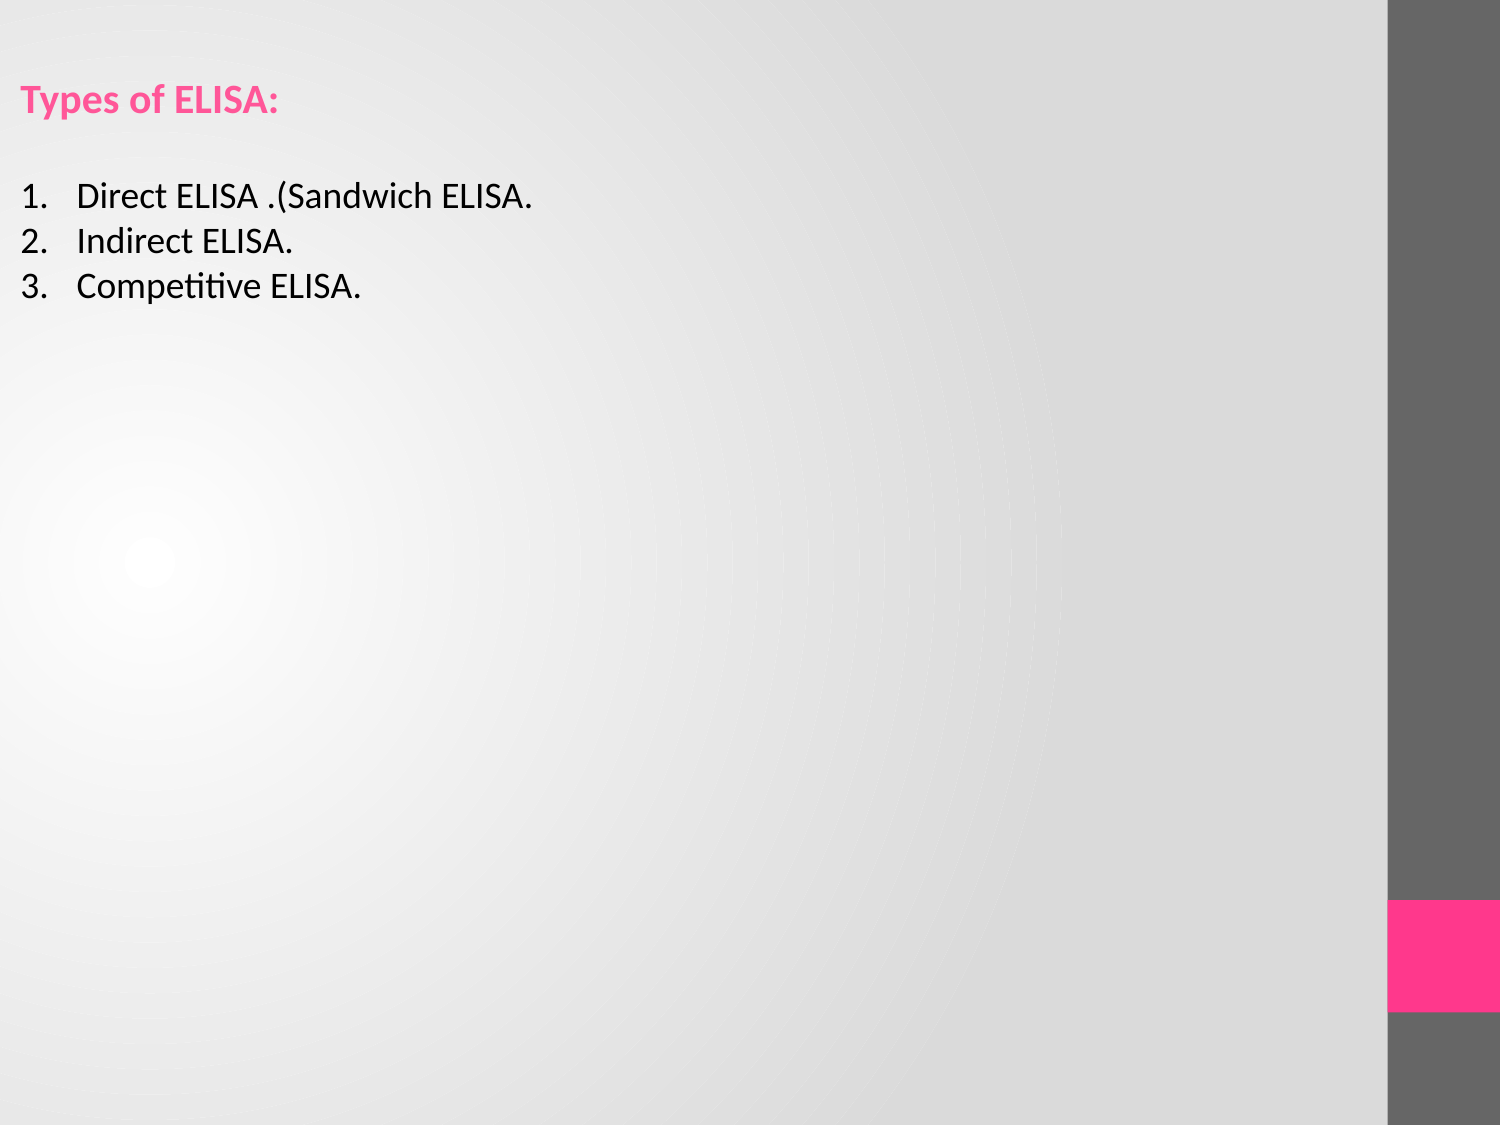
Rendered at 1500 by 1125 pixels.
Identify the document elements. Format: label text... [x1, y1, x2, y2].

text_box Types of ELISA: Direct ELISA .(Sandwich ELISA. Indirect ELISA. Competitive ELISA. [5, 19, 756, 314]
